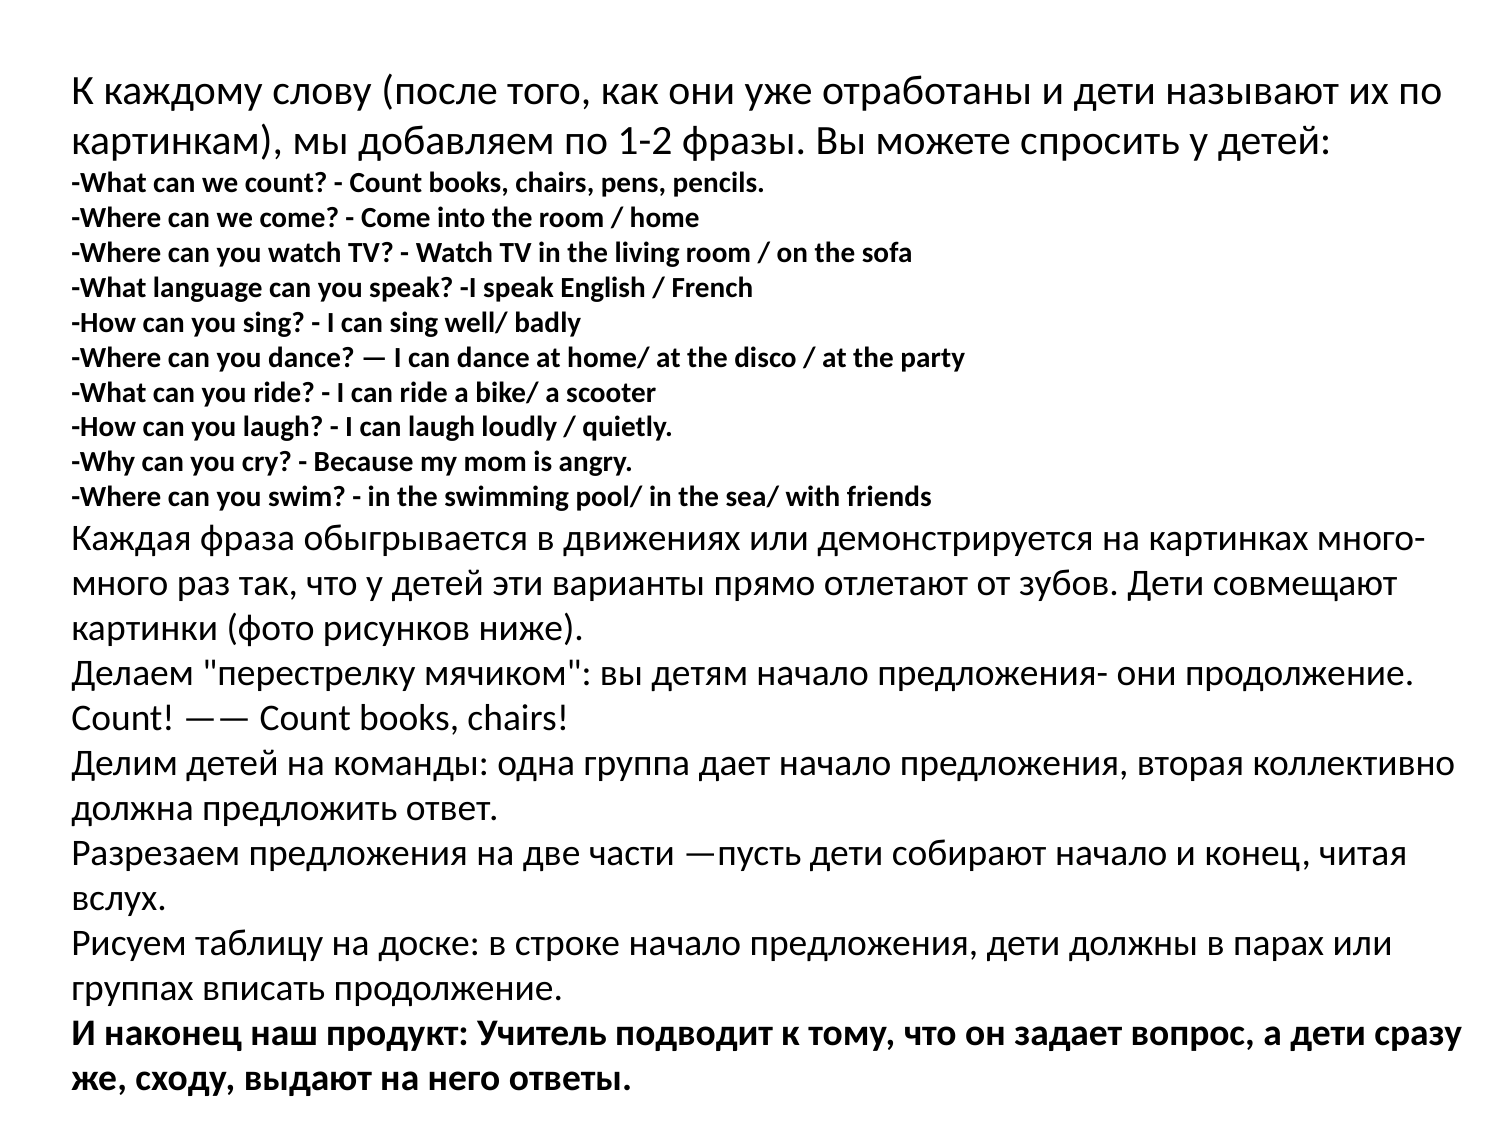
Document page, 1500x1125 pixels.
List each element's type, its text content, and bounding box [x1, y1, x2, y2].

list К каждому слову (после того, как они уже отработаны и дети называют их по картинкам), мы добавляем по 1-2 фразы. Вы можете спросить у детей: -What can we count? - Count books, chairs, pens, pencils. -Where can we come? - Come into the room / home -Where can you watch TV? - Watch TV in the living room / on the sofa -What language can you speak? -I speak English / French -How can you sing? - I can sing well/ badly -Where can you dance? — I can dance at home/ at the disco / at the party -What can you ride? - I can ride a bike/ a scooter -How can you laugh? - I can laugh loudly / quietly. -Why can you cry? - Because my mom is angry. -Where can you swim? - in the swimming pool/ in the sea/ with friends Каждая фраза обыгрывается в движениях или демонстрируется на картинках много- много раз так, что у детей эти варианты прямо отлетают от зубов. Дети совмещают картинки (фото рисунков ниже). Делаем "перестрелку мячиком": вы детям начало предложения- они продолжение. Count! —— Count books, chairs! Делим детей на команды: одна группа дает начало предложения, вторая коллективно должна предложить ответ. Разрезаем предложения на две части —пусть дети собирают начало и конец, читая вслух. Рисуем таблицу на доске: в строке начало предложения, дети должны в парах или группах вписать продолжение. И наконец наш продукт: Учитель подводит к тому, что он задает вопрос, а дети сразу же, сходу, выдают на него ответы. [0, 0, 1500, 1125]
